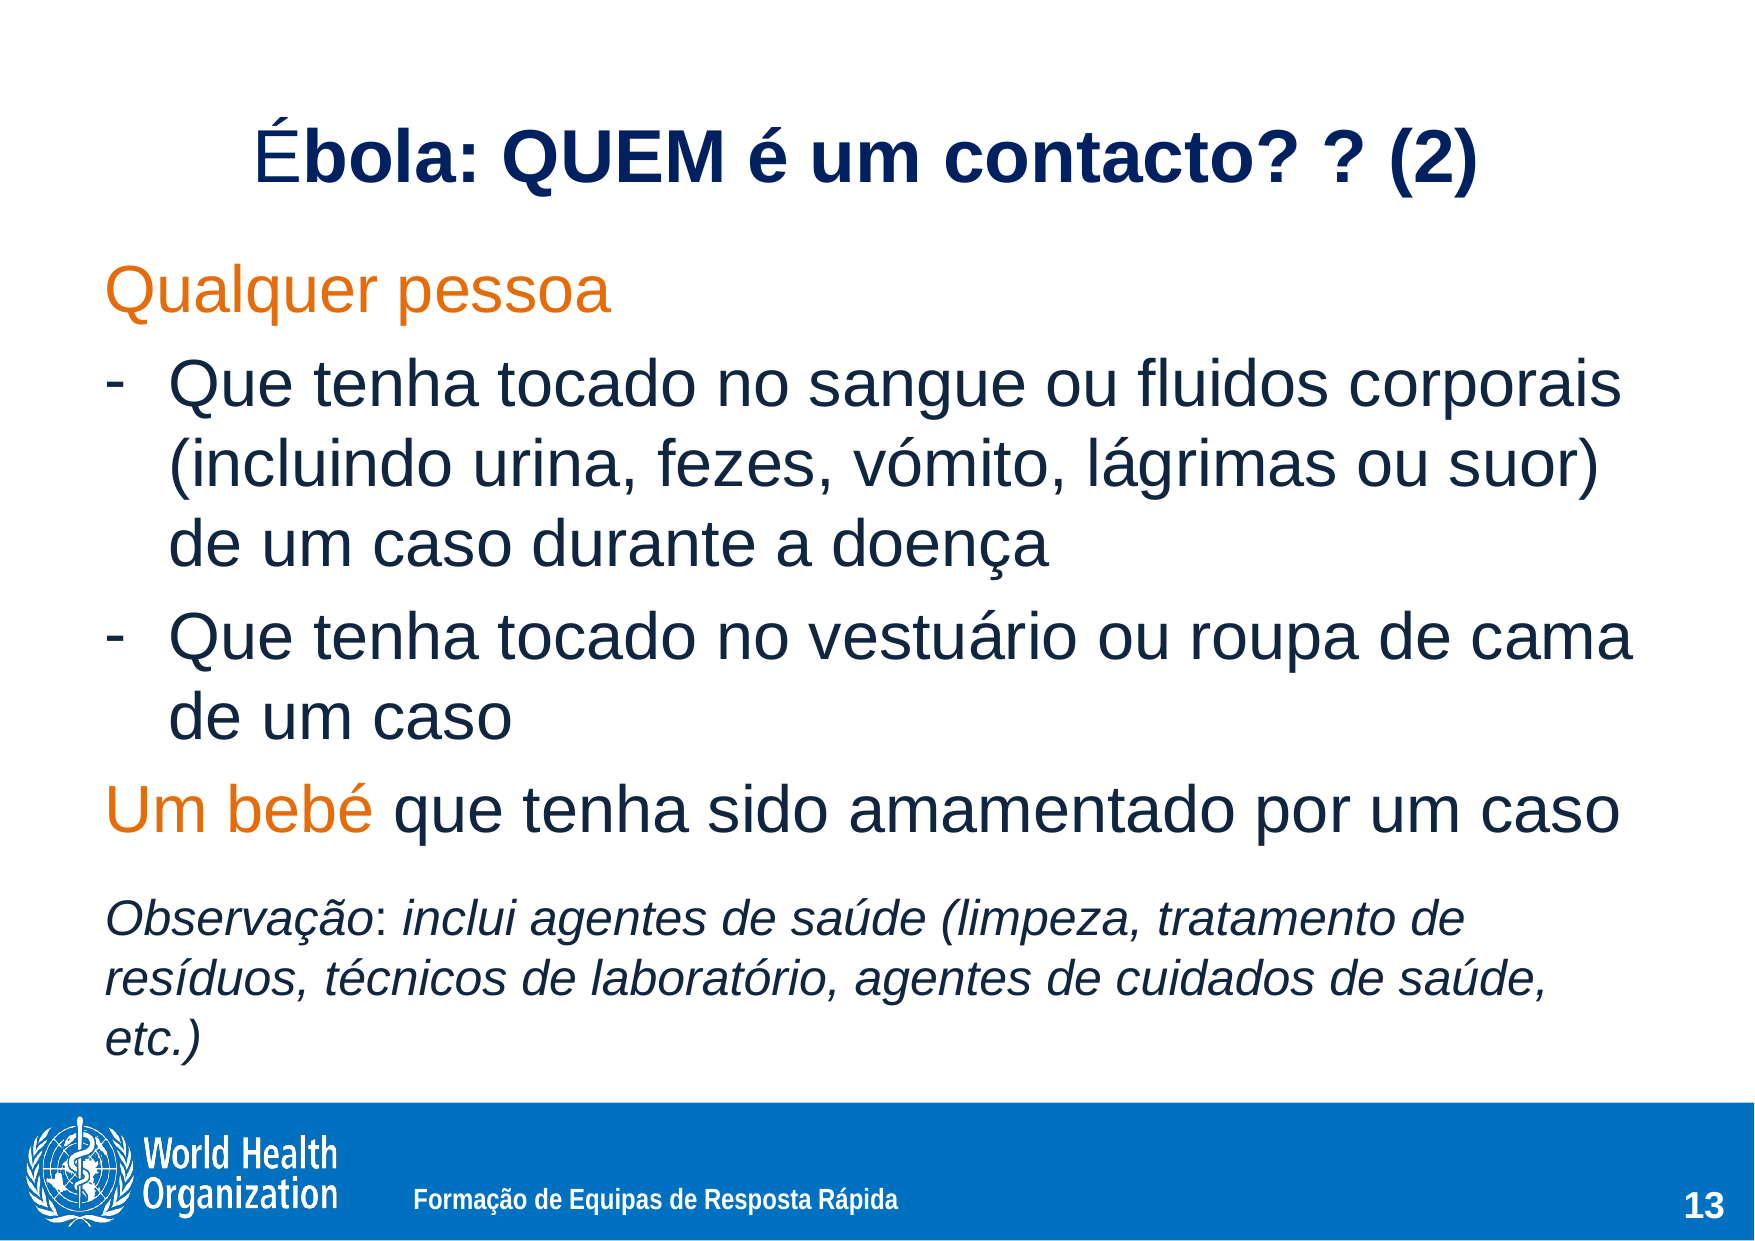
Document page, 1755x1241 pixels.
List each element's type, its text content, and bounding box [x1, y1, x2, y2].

list Qualquer pessoa Que tenha tocado no sangue ou fluidos corporais (incluindo urina, fezes, vómito, lágrimas ou suor) de um caso durante a doença Que tenha tocado no vestuário ou roupa de cama de um caso Um bebé que tenha sido amamentado por um caso Observação: inclui agentes de saúde (limpeza, tratamento de resíduos, técnicos de laboratório, agentes de cuidados de saúde, etc.) [87, 237, 1667, 1057]
picture [25, 1116, 337, 1227]
title Ébola: QUEM é um contacto? ? (2) [87, 49, 1667, 237]
